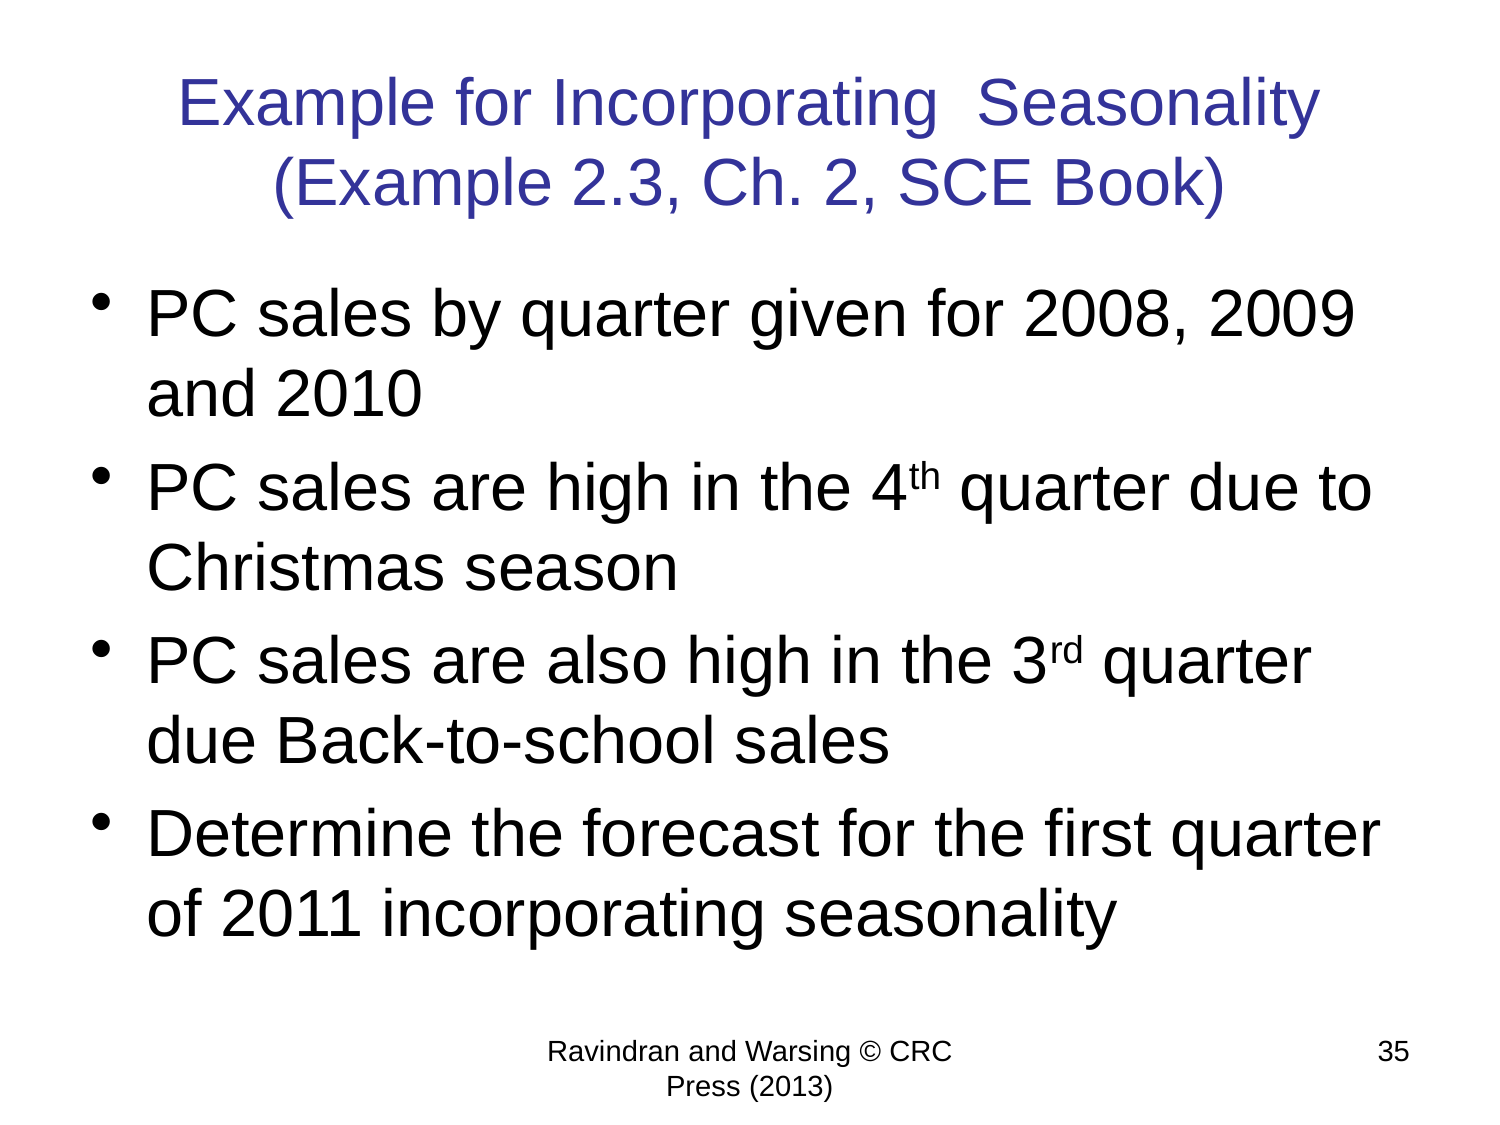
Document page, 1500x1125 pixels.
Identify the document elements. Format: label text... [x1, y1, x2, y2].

slide_number 35 [1074, 1024, 1425, 1103]
list PC sales by quarter given for 2008, 2009 and 2010 PC sales are high in the 4th quarter due to Christmas season PC sales are also high in the 3rd quarter due Back-to-school sales Determine the forecast for the first quarter of 2011 incorporating seasonality [74, 262, 1426, 1006]
footer Ravindran and Warsing © CRC Press (2013) [512, 1024, 988, 1103]
title Example for Incorporating Seasonality (Example 2.3, Ch. 2, SCE Book) [74, 44, 1426, 233]
